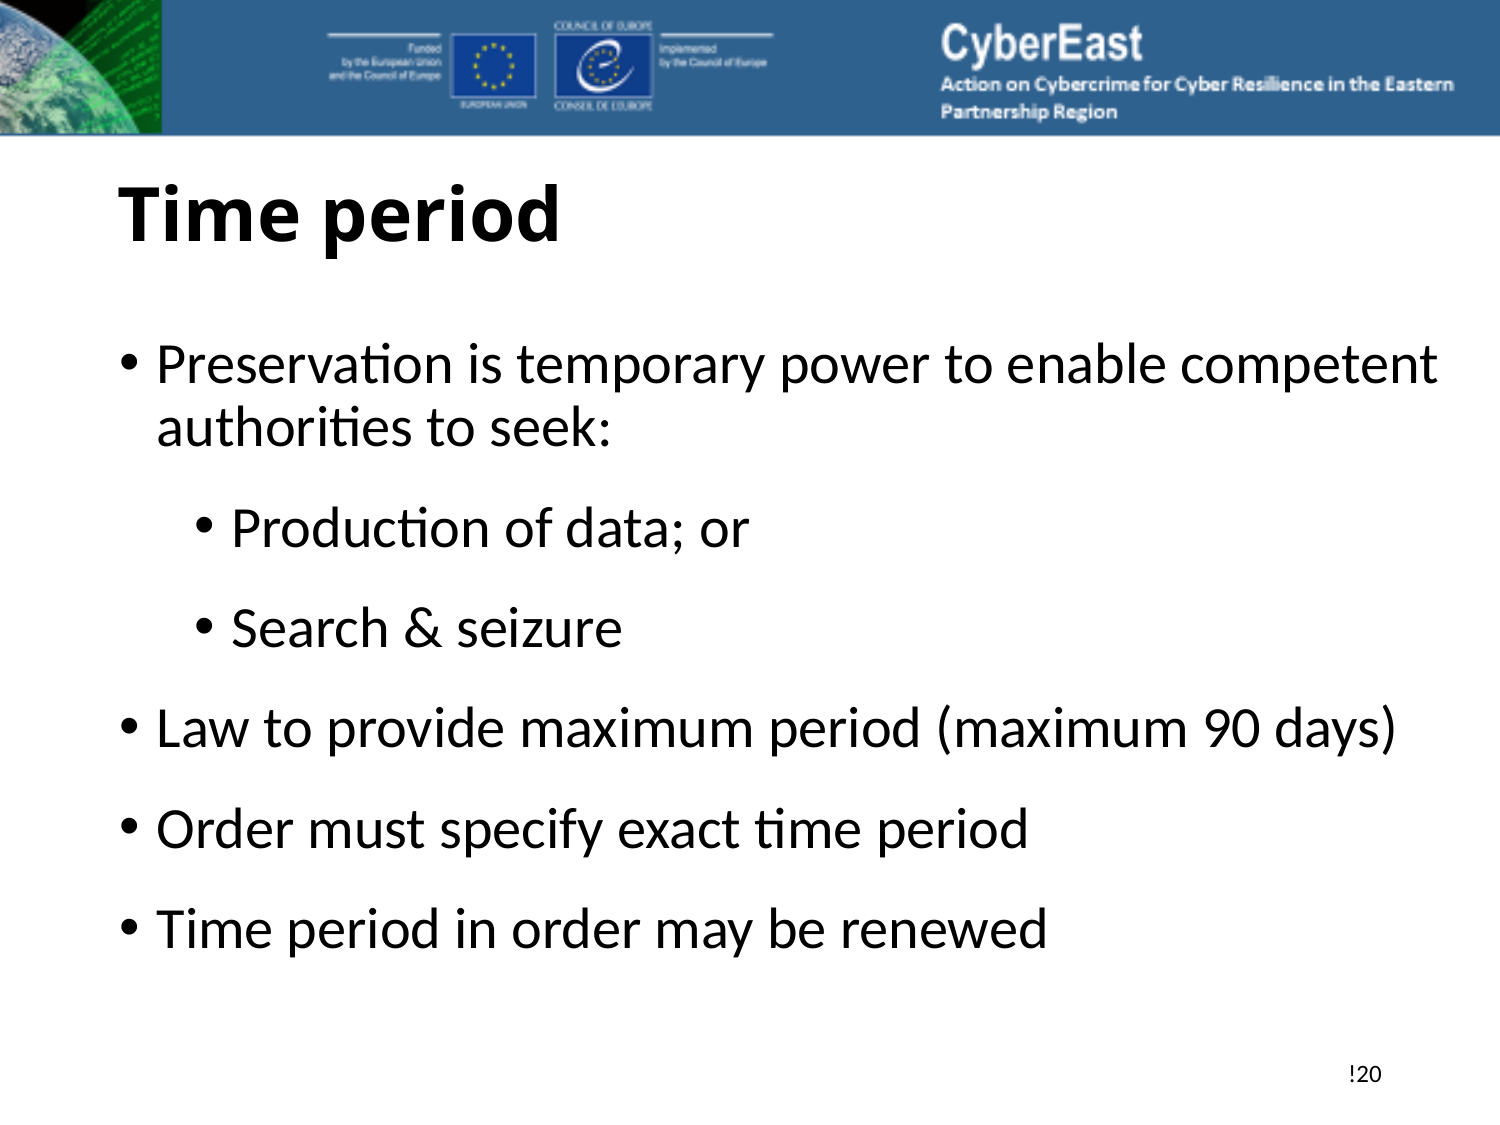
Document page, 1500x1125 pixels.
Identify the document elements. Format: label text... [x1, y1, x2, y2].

picture [0, 0, 1500, 1125]
list Preservation is temporary power to enable competent authorities to seek: Production of data; or Search & seizure Law to provide maximum period (maximum 90 days) Order must specify exact time period Time period in order may be renewed [104, 326, 1455, 1069]
title Time period [102, 108, 1396, 327]
slide_number !20 [1059, 1042, 1397, 1103]
